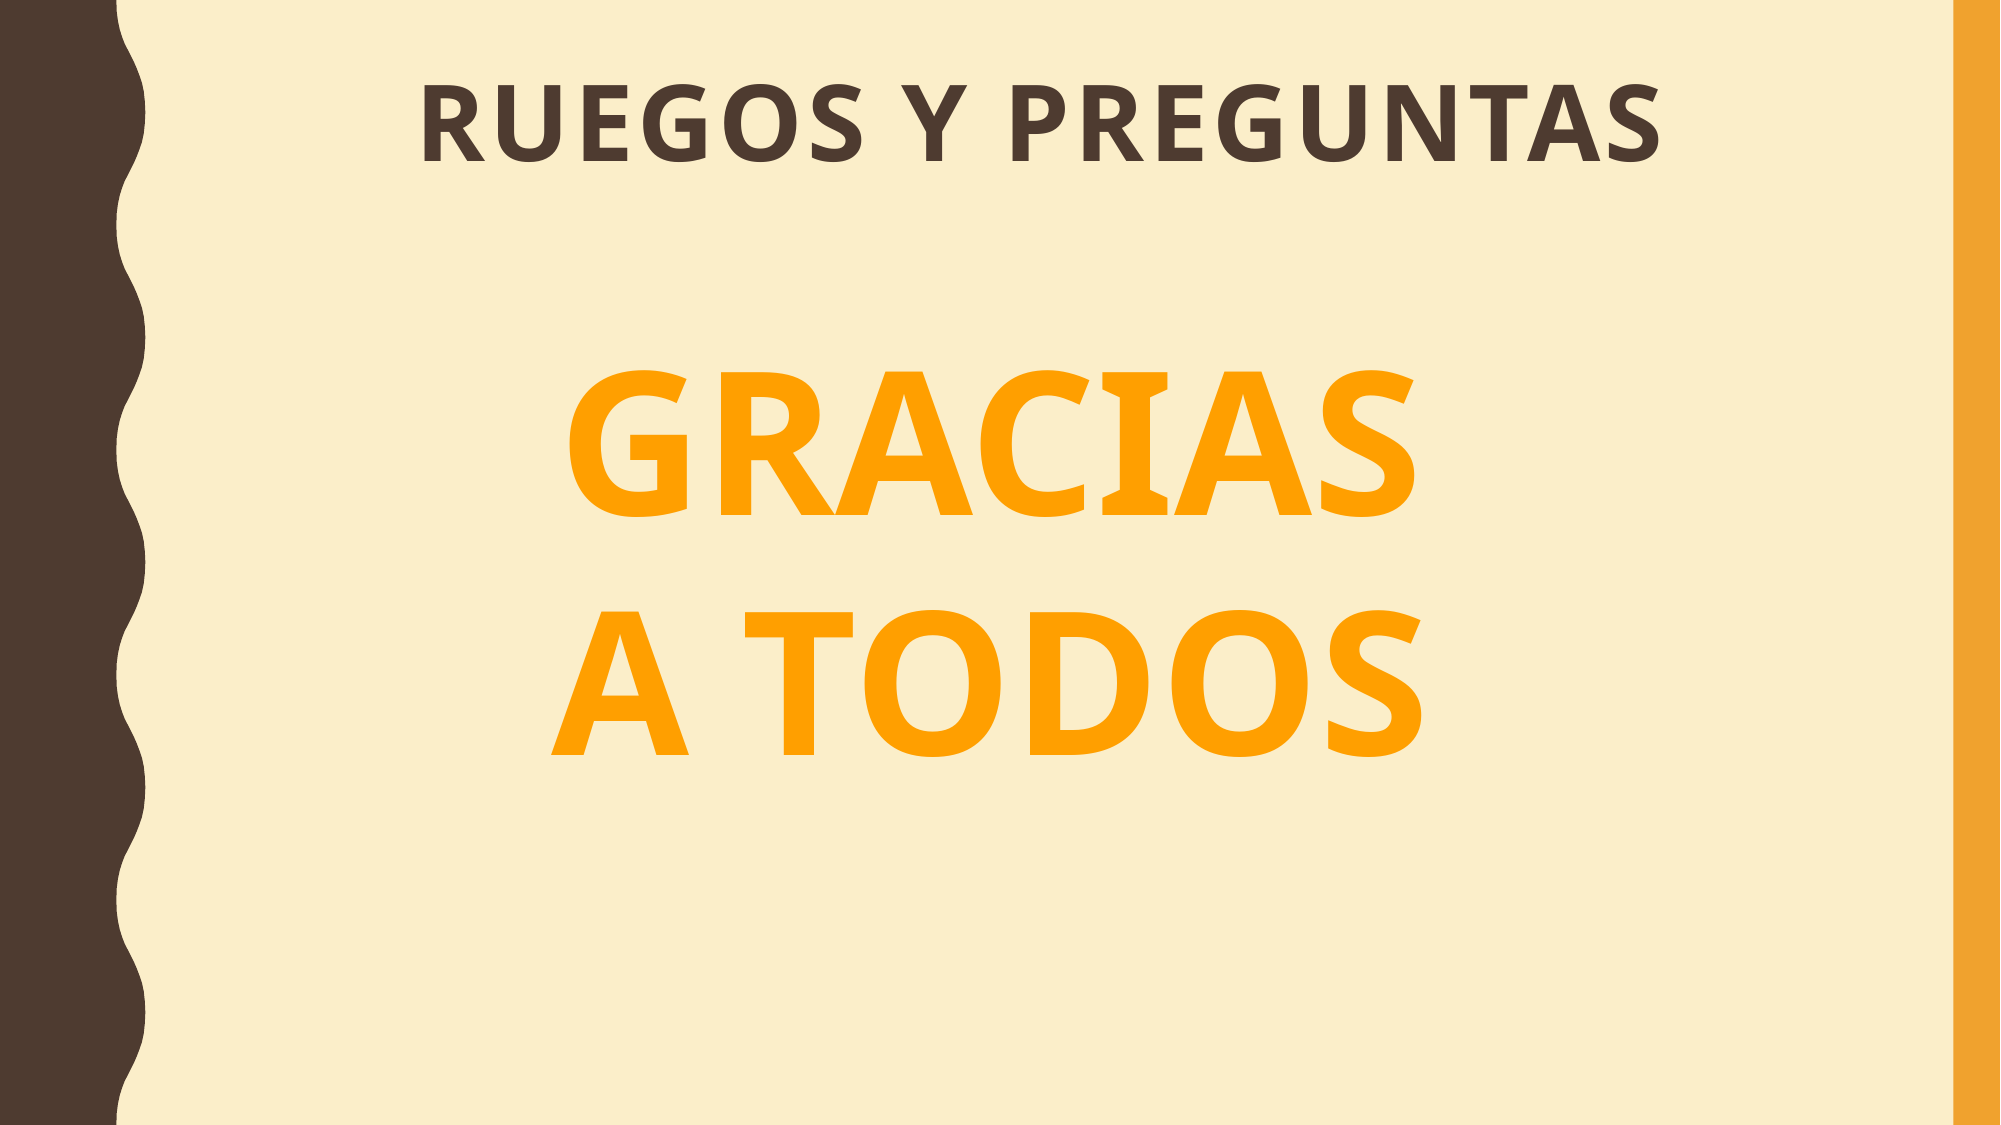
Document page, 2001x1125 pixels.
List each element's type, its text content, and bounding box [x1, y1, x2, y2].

title RUEGOS Y PREGUNTAS [205, 62, 1875, 308]
text_box GRACIAS A TODOS [470, 306, 1511, 803]
